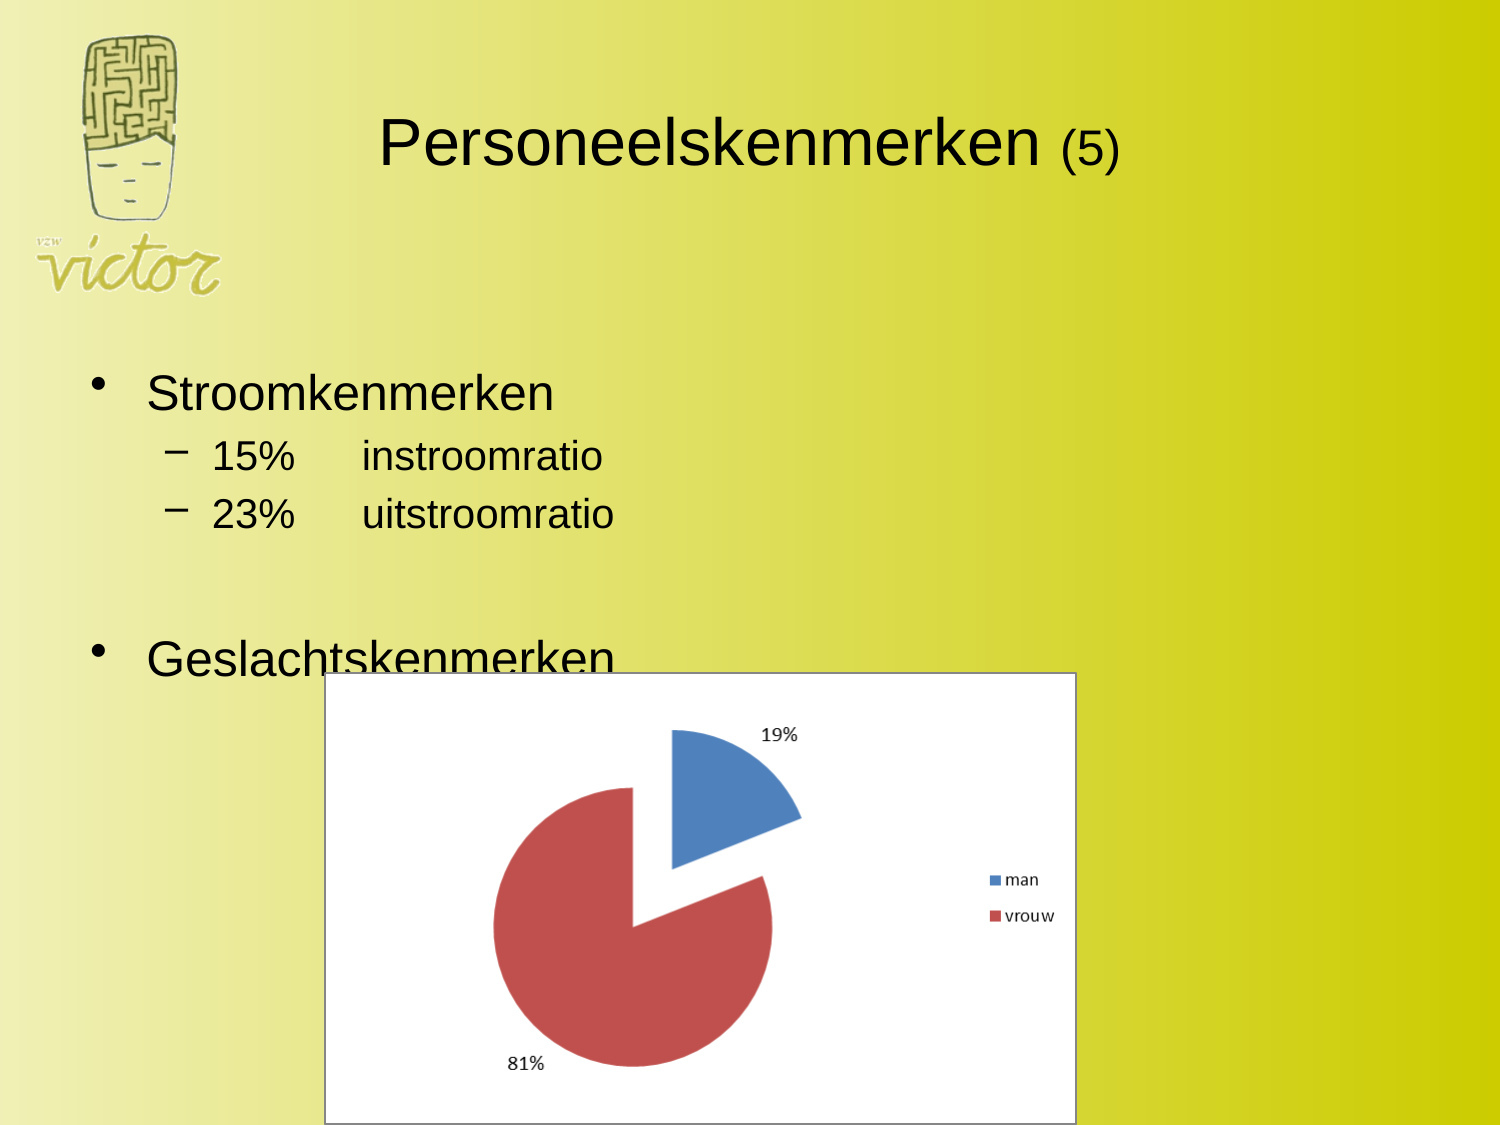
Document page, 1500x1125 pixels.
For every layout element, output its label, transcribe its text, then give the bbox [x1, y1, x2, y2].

picture [29, 30, 234, 303]
list Stroomkenmerken 15% instroomratio 23% uitstroomratio Geslachtskenmerken [74, 262, 1426, 1006]
title Personeelskenmerken (5) [74, 44, 1426, 233]
picture [324, 672, 1078, 1125]
